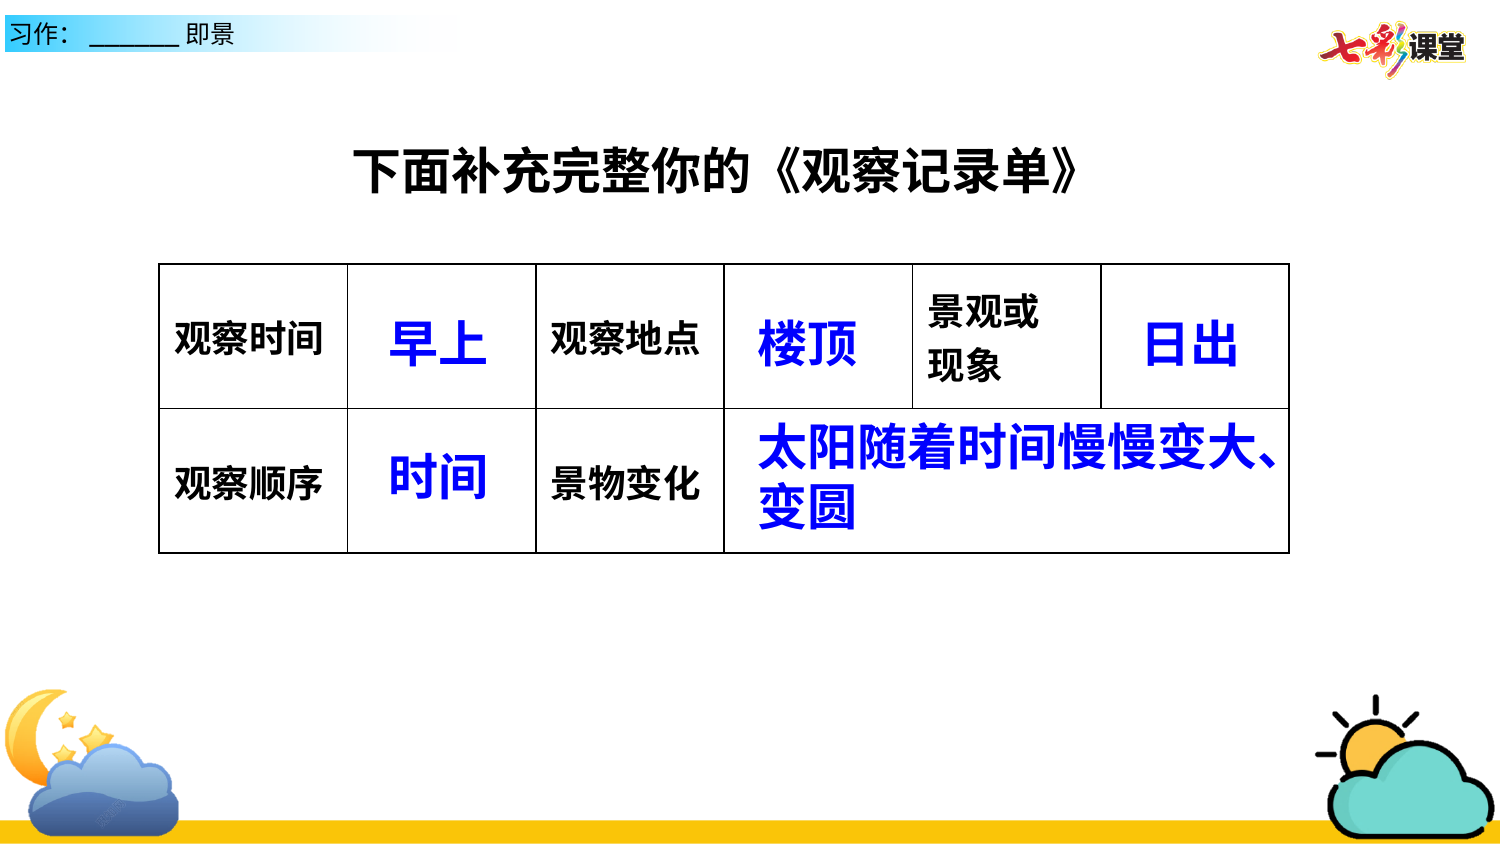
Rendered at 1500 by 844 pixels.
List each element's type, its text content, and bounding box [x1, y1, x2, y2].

table_cell [725, 409, 1288, 552]
text_box 楼顶 [742, 305, 896, 381]
text_box 下面补充完整你的《观察记录单》 [336, 131, 1148, 207]
table_header 观察地点 [537, 265, 723, 408]
table_header 景观或 现象 [913, 265, 1100, 407]
table_cell 景物变化 [537, 409, 723, 552]
picture [1316, 20, 1468, 80]
table_cell 观察顺序 [160, 409, 347, 552]
table_header [1102, 265, 1288, 408]
picture [0, 686, 185, 844]
text_box 时间 [374, 437, 528, 513]
table_header [348, 265, 535, 408]
text_box 太阳随着时间慢慢变大、变圆 [742, 407, 1280, 543]
text_box 早上 [374, 305, 528, 381]
picture [1278, 640, 1500, 844]
text_box 日出 [1125, 305, 1280, 381]
table_header 观察时间 [160, 265, 347, 408]
table_header [725, 265, 912, 408]
table_cell [348, 409, 535, 552]
